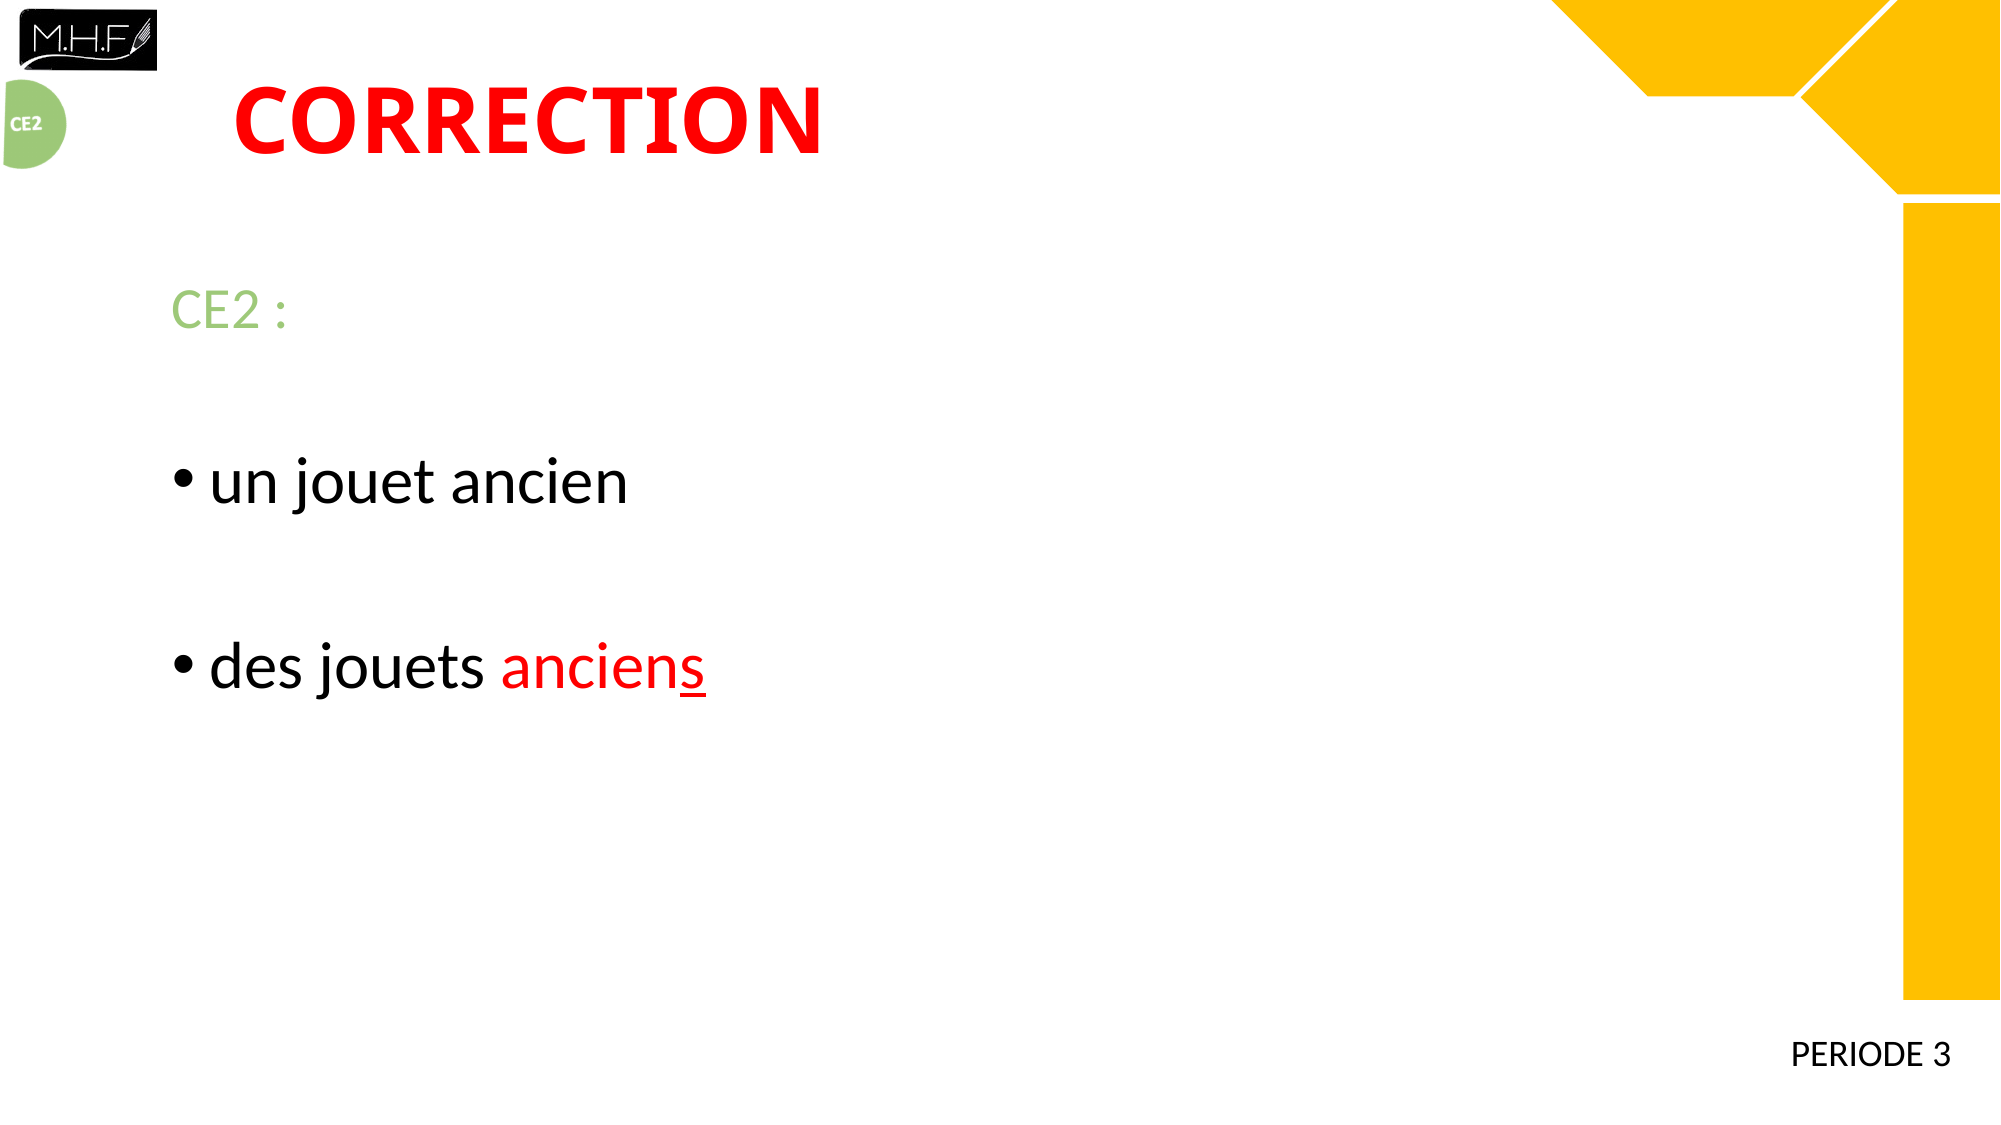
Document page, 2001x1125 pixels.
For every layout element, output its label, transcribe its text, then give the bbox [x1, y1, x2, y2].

text_box [1799, 0, 2000, 196]
text_box [1902, 202, 2000, 1001]
text_box CE2 : un jouet ancien des jouets anciens [156, 270, 979, 985]
text_box PERIODE 3 [1362, 1021, 1967, 1125]
text_box [1549, 0, 1892, 98]
picture [0, 7, 157, 207]
title CORRECTION [216, 15, 1763, 233]
